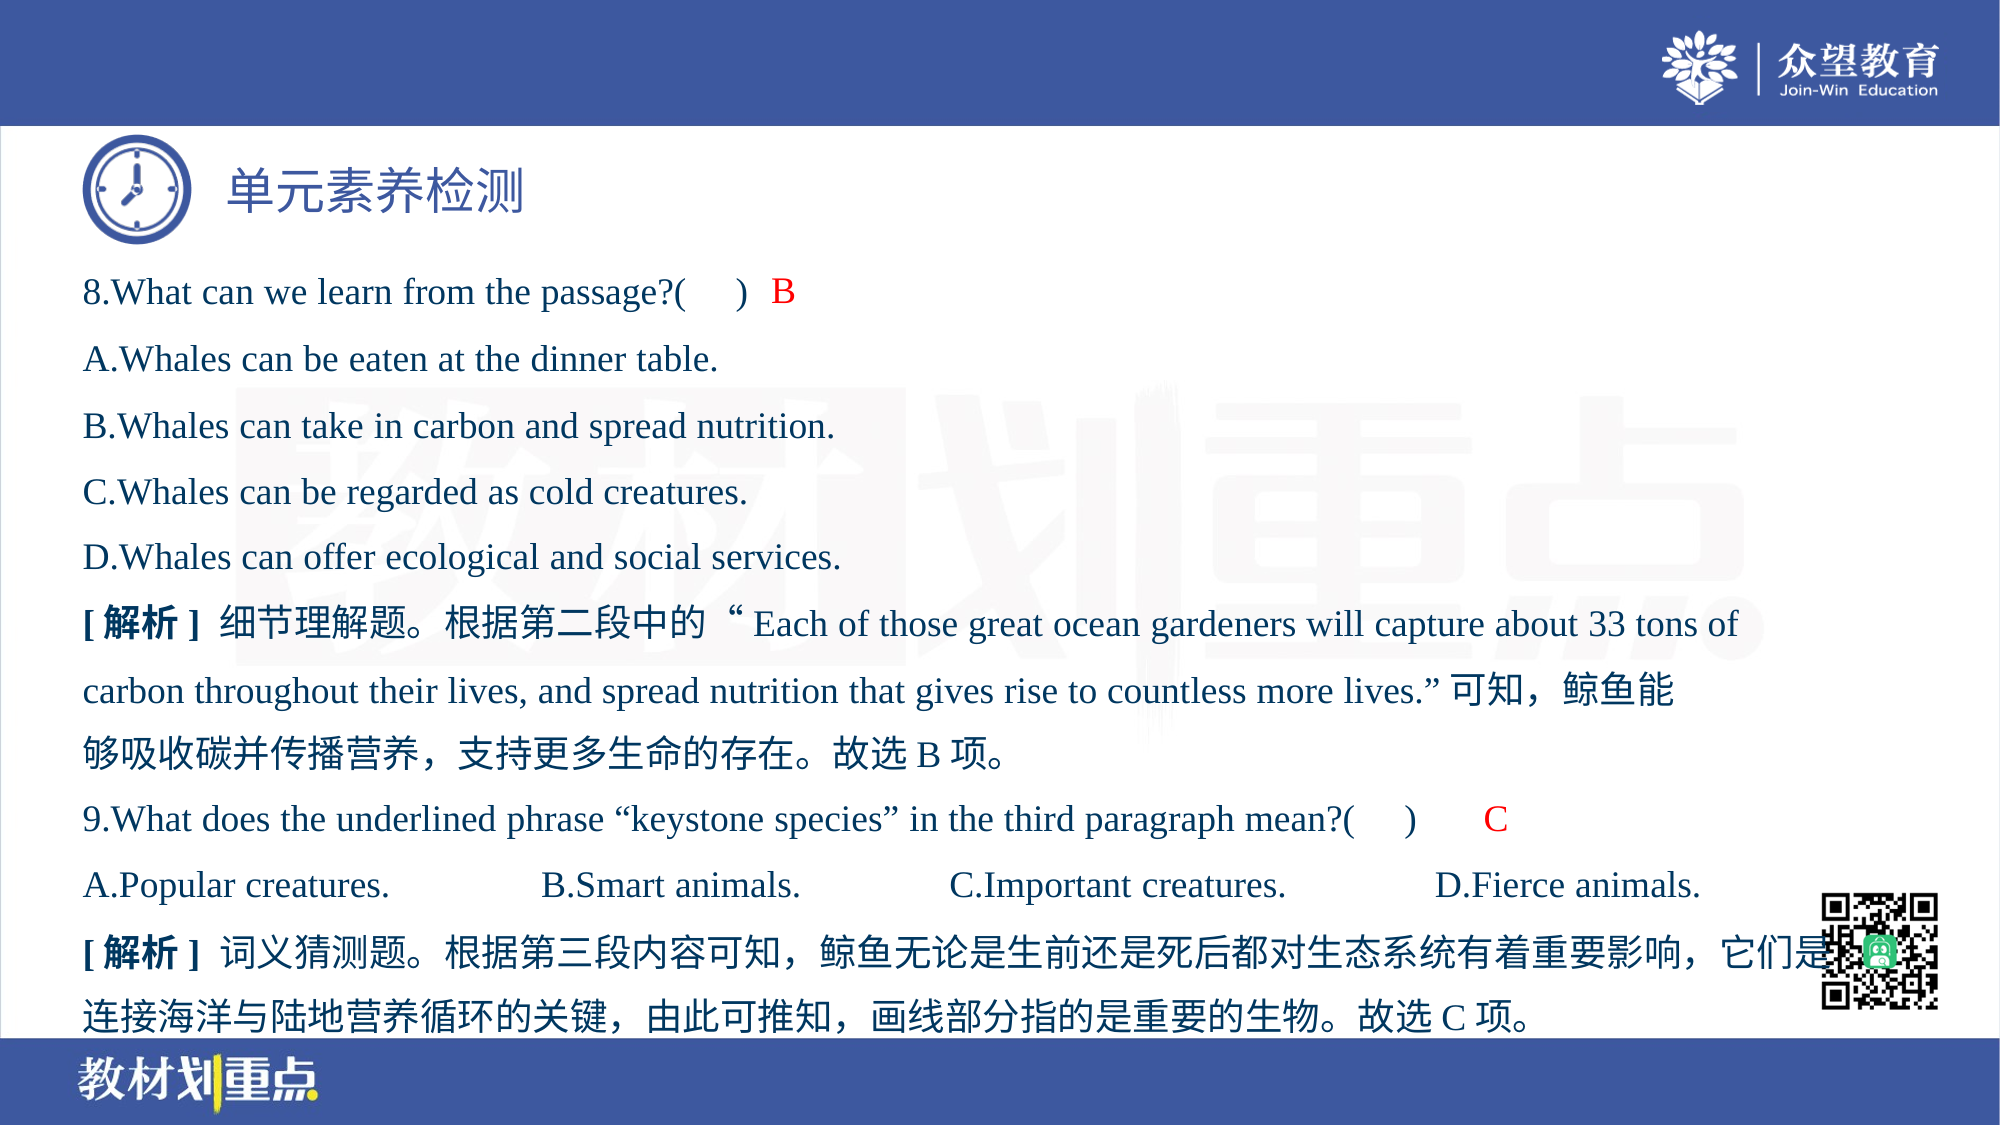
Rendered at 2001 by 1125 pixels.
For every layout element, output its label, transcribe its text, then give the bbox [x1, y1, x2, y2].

text_box B [757, 246, 810, 305]
text_box [解析] 细节理解题。根据第二段中的“Each of those great ocean gardeners will capture about 33 tons of carbon throughout their lives, and spread nutrition that gives rise to countless more lives.”可知，鲸鱼能 够吸收碳并传播营养，支持更多生命的存在。故选B项。 [82, 577, 1817, 769]
text_box C [1469, 773, 1523, 832]
text_box [解析] 词义猜测题。根据第三段内容可知，鲸鱼无论是生前还是死后都对生态系统有着重要影响，它们是 连接海洋与陆地营养循环的关键，由此可推知，画线部分指的是重要的生物。故选C项。 [82, 906, 1817, 1032]
text_box 8.What can we learn from the passage?( ) [82, 247, 1817, 306]
text_box 9.What does the underlined phrase “keystone species” in the third paragraph mean?( ) [82, 774, 1817, 833]
text_box A.Whales can be eaten at the dinner table. B.Whales can take in carbon and spread nutrition. C.Whales can be regarded as cold creatures. D.Whales can offer ecological and social services. [82, 312, 1817, 571]
picture [0, 0, 2000, 1125]
text_box A.Popular creatures. B.Smart animals. C.Important creatures. D.Fierce animals. [82, 840, 1817, 899]
